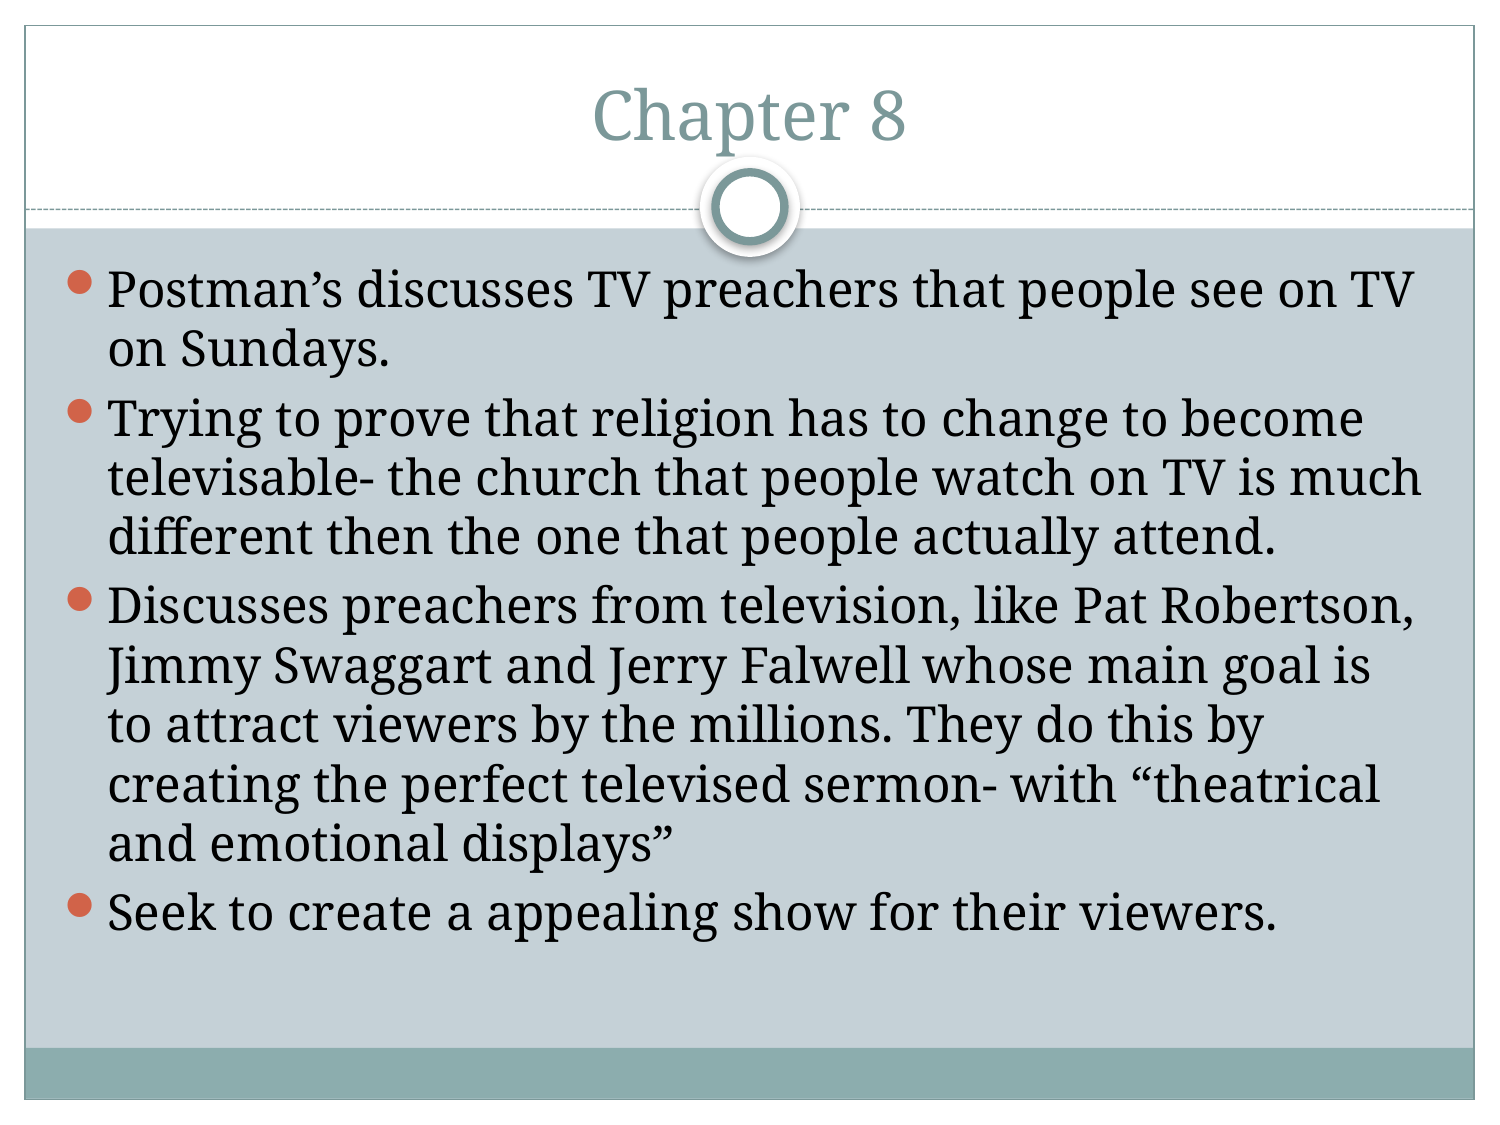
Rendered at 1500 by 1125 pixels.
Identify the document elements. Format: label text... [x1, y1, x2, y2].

title Chapter 8 [49, 37, 1450, 162]
list Postman’s discusses TV preachers that people see on TV on Sundays. Trying to prove that religion has to change to become televisable- the church that people watch on TV is much different then the one that people actually attend. Discusses preachers from television, like Pat Robertson, Jimmy Swaggart and Jerry Falwell whose main goal is to attract viewers by the millions. They do this by creating the perfect televised sermon- with “theatrical and emotional displays” Seek to create a appealing show for their viewers. [49, 250, 1445, 1001]
